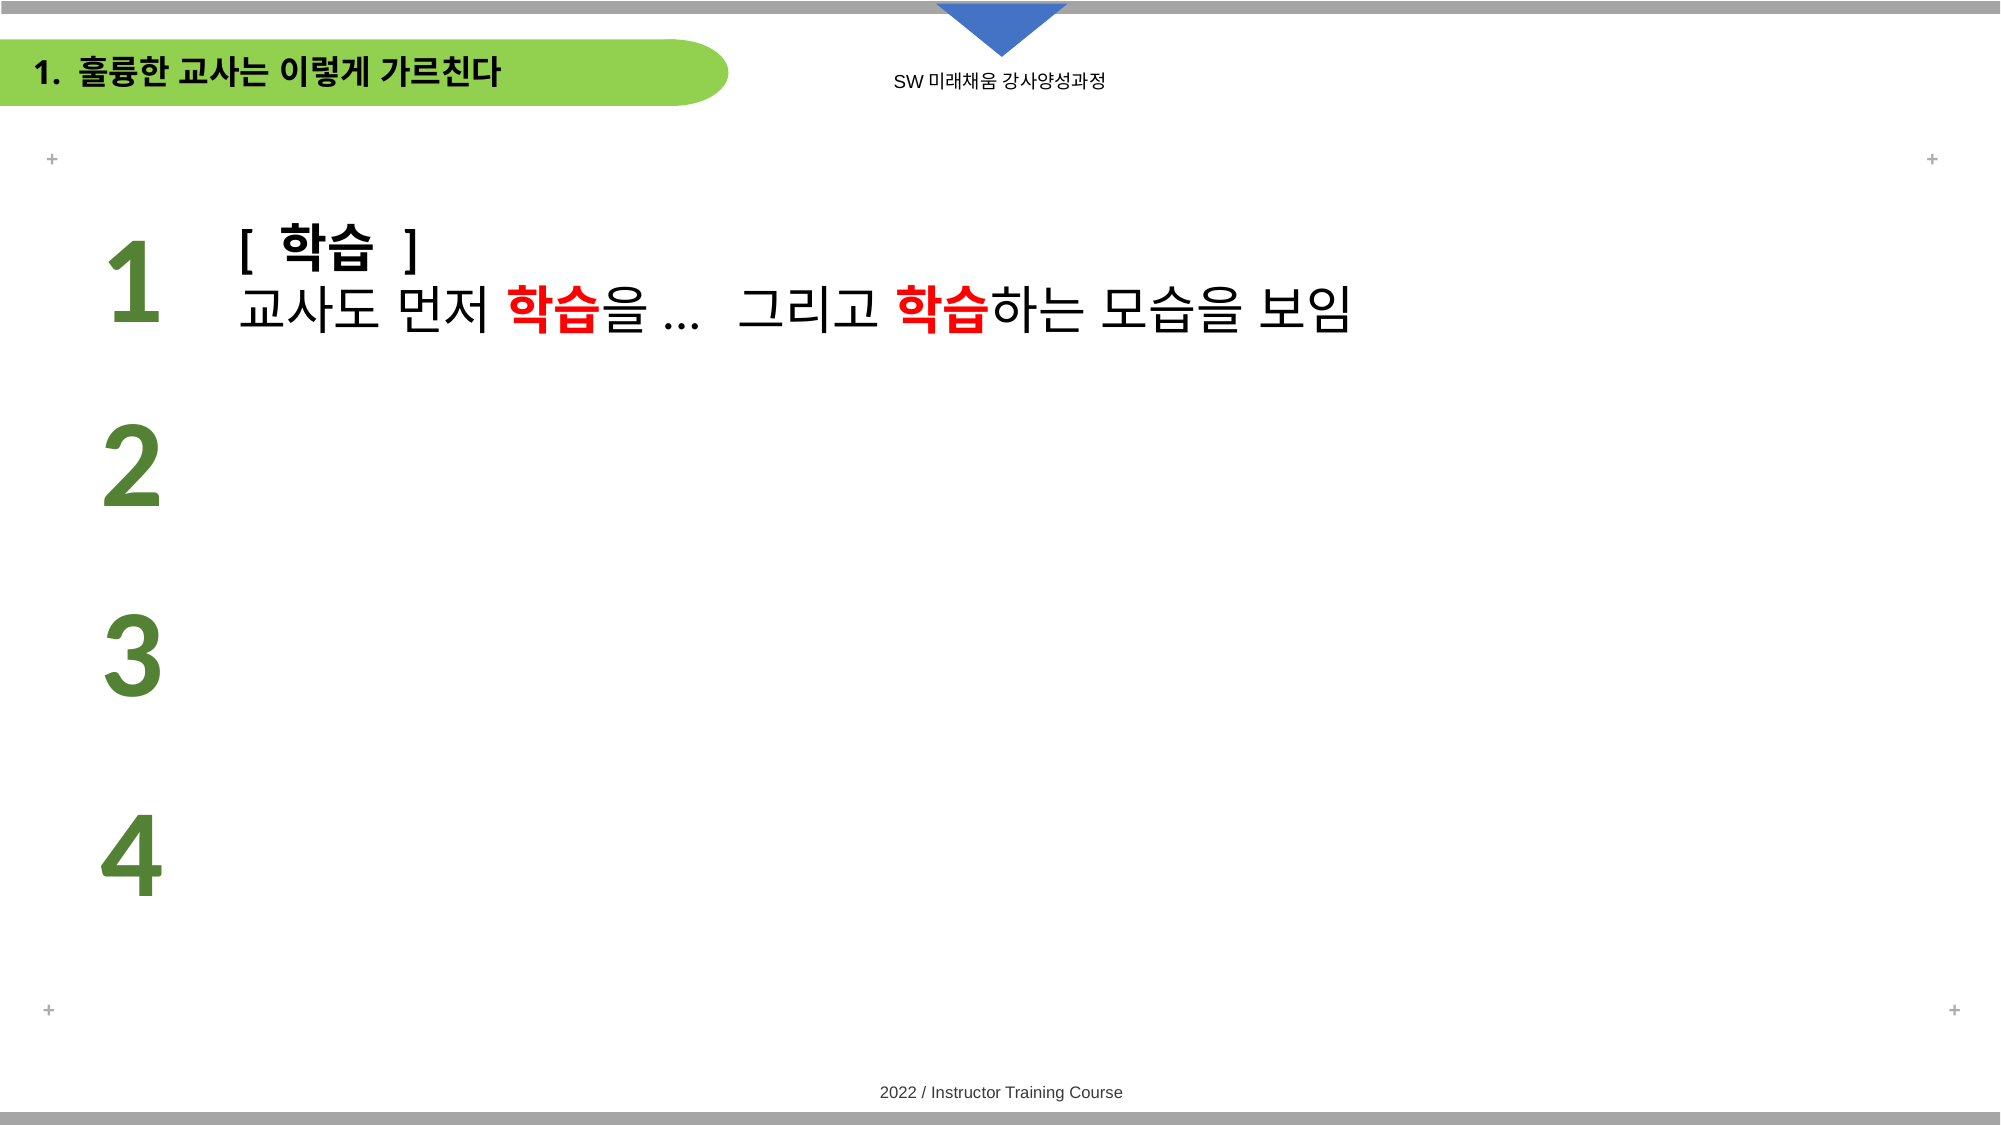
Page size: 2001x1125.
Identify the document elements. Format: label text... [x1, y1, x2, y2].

text_box 1 [86, 190, 296, 356]
text_box [ 학습 ] 교사도 먼저 학습을... 그리고 학습하는 모습을 보임 두번째 질문 과연 잘한다는 기준은 어디에 두어야 하는 것인가? 세번째 질문 빅데이터/AI가 대세인데, 나와 무슨 상관이 있는가? 네번째 질문 왜 데이터를 적극적으로 활용해야 하는가? [223, 207, 1938, 910]
title 1. 훌륭한 교사는 이렇게 가르친다 [18, 41, 686, 107]
text_box 3 [86, 563, 296, 729]
text_box 2 [86, 374, 296, 540]
text_box 4 [86, 764, 296, 930]
